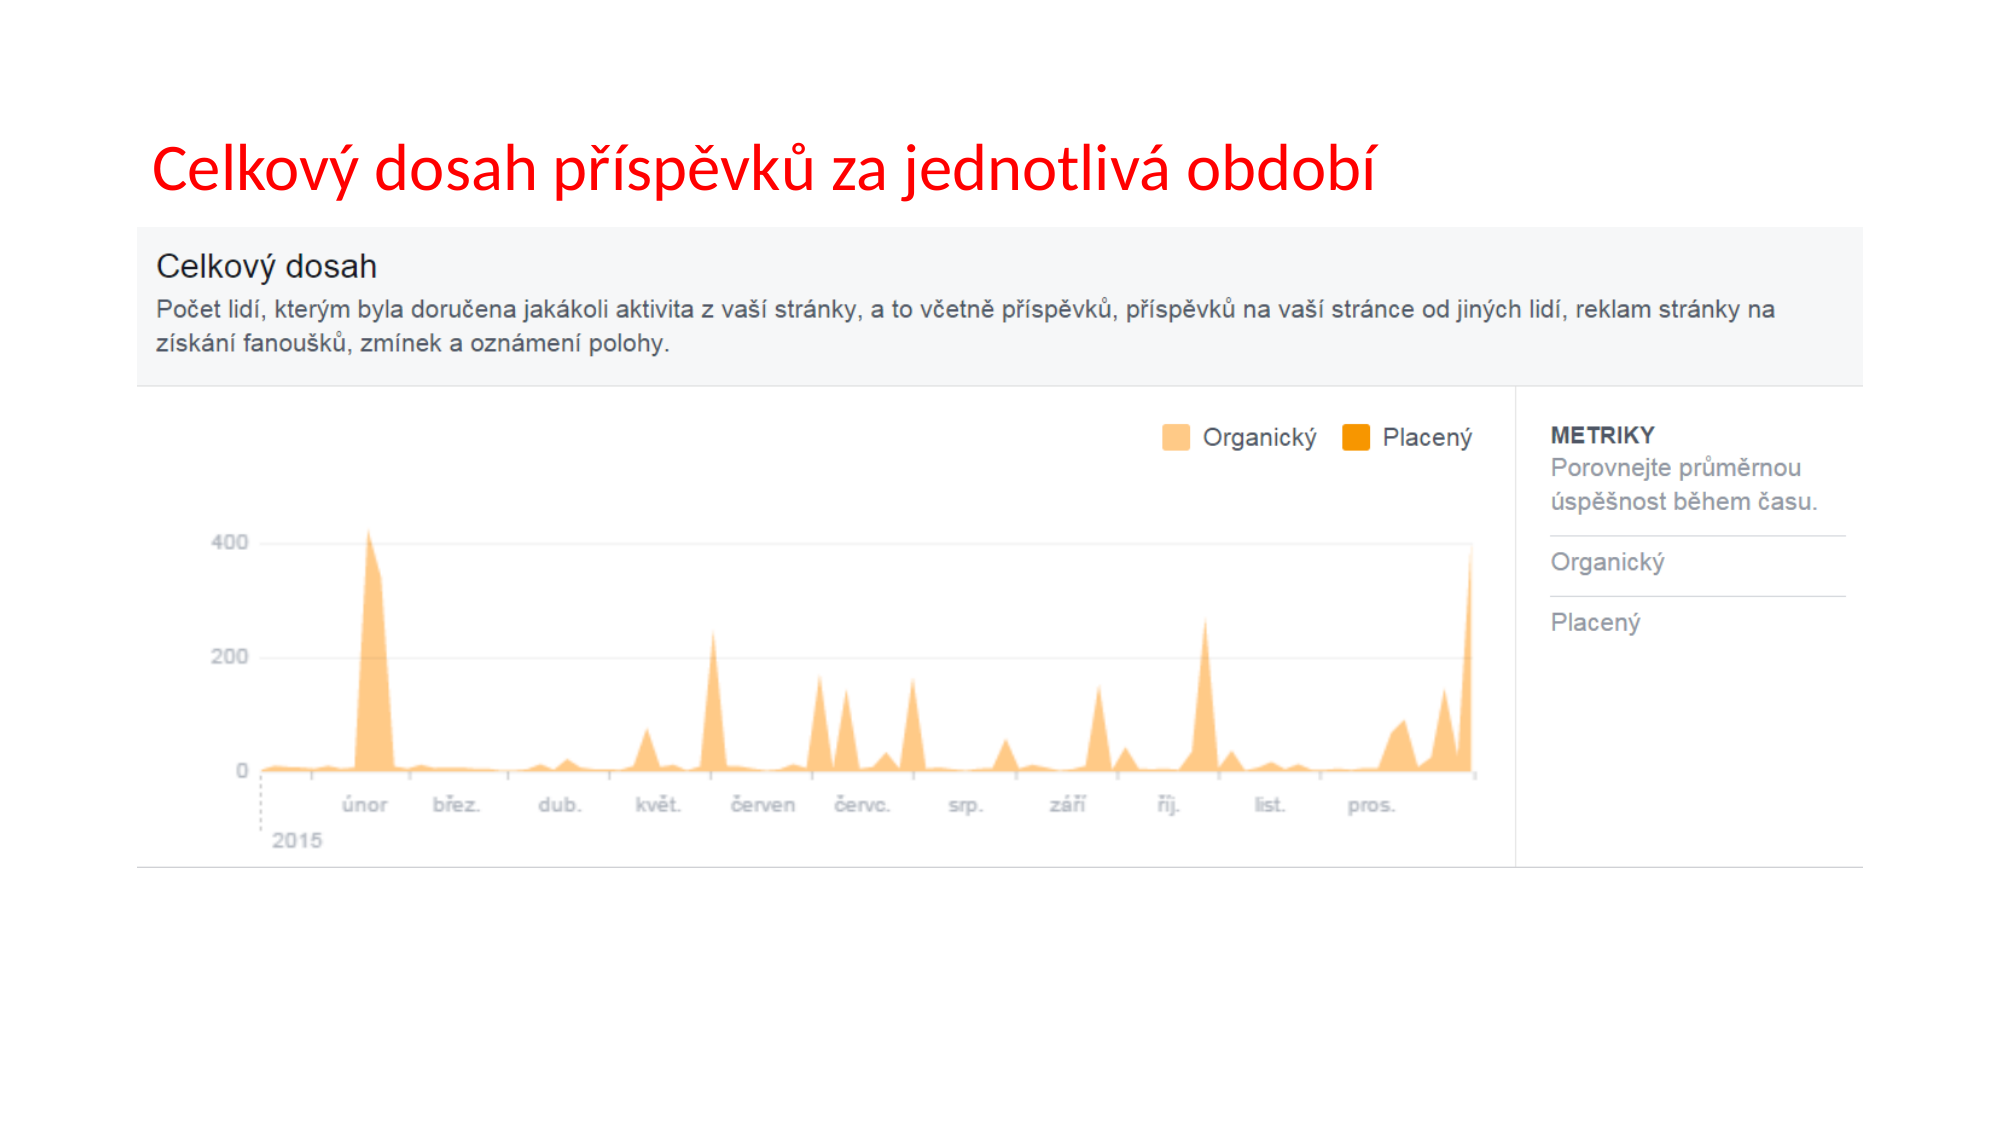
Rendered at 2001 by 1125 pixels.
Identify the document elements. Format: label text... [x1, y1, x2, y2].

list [137, 227, 1863, 868]
title Celkový dosah příspěvků za jednotlivá období [137, 59, 1863, 227]
